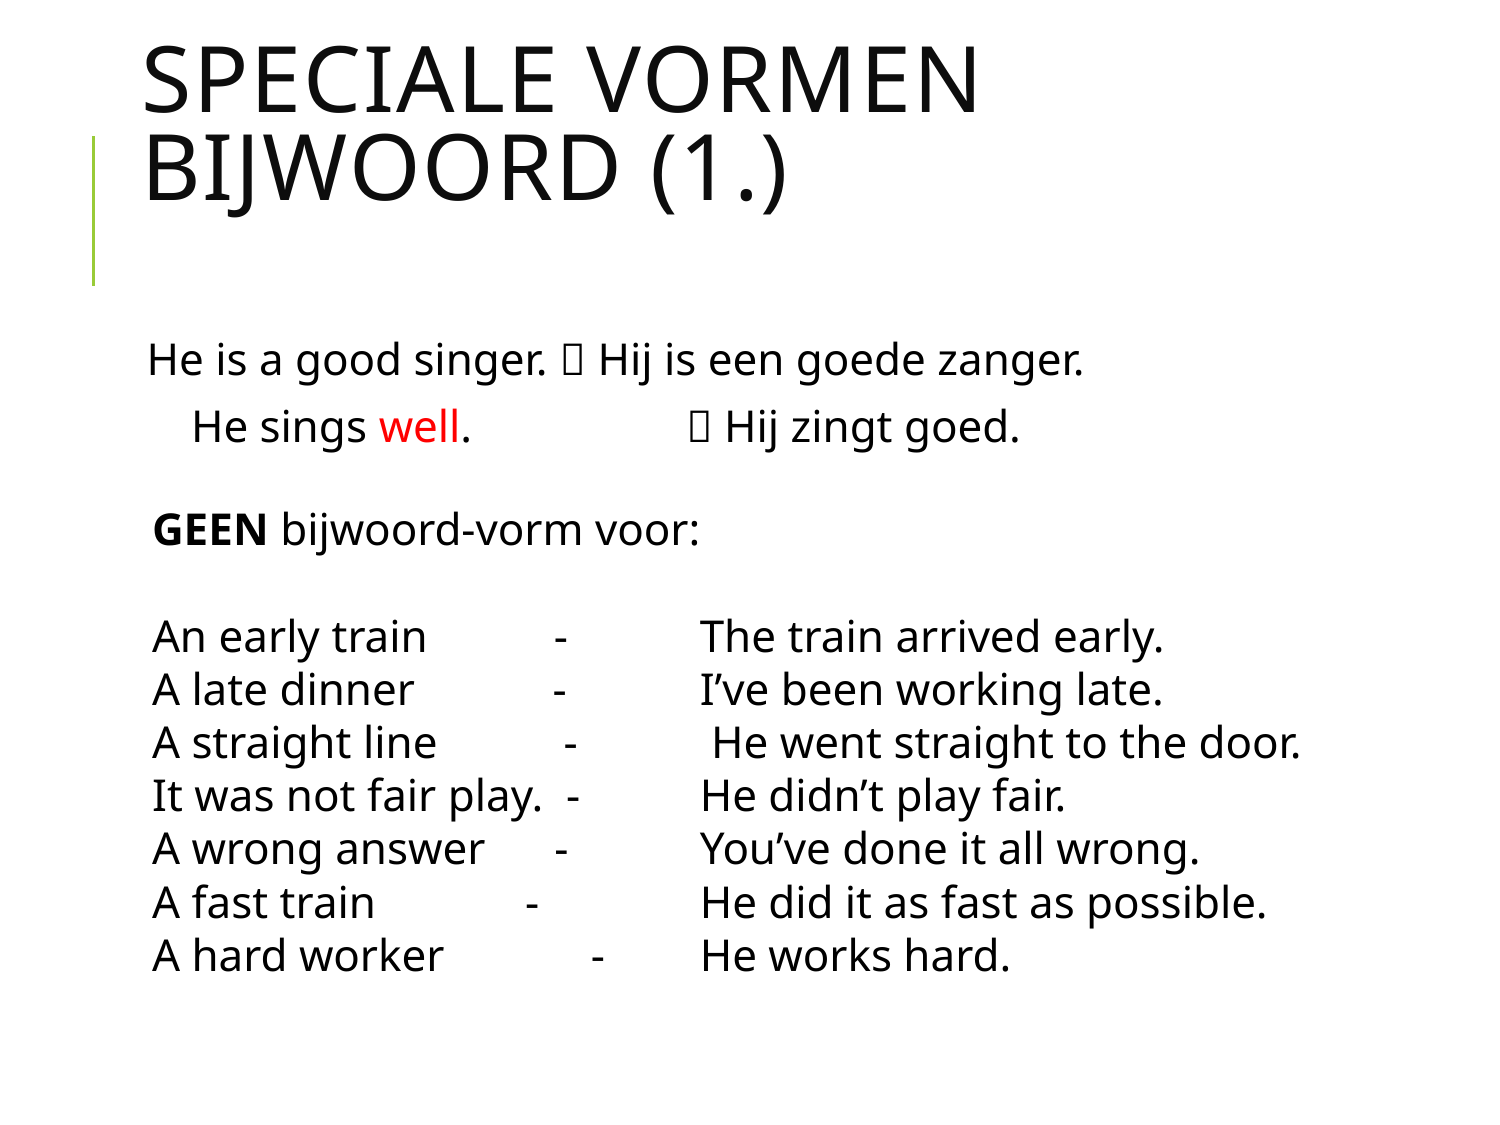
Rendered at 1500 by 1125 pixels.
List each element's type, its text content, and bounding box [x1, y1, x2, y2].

list He is a good singer.  Hij is een goede zanger. He sings well.  Hij zingt goed. GEEN bijwoord-vorm voor: An early train - The train arrived early. A late dinner - I’ve been working late. A straight line - He went straight to the door. It was not fair play. - He didn’t play fair. A wrong answer - You’ve done it all wrong. A fast train - He did it as fast as possible. A hard worker - He works hard. [126, 255, 1322, 1035]
title Speciale vormen bijwoord (1.) [126, 7, 1322, 254]
